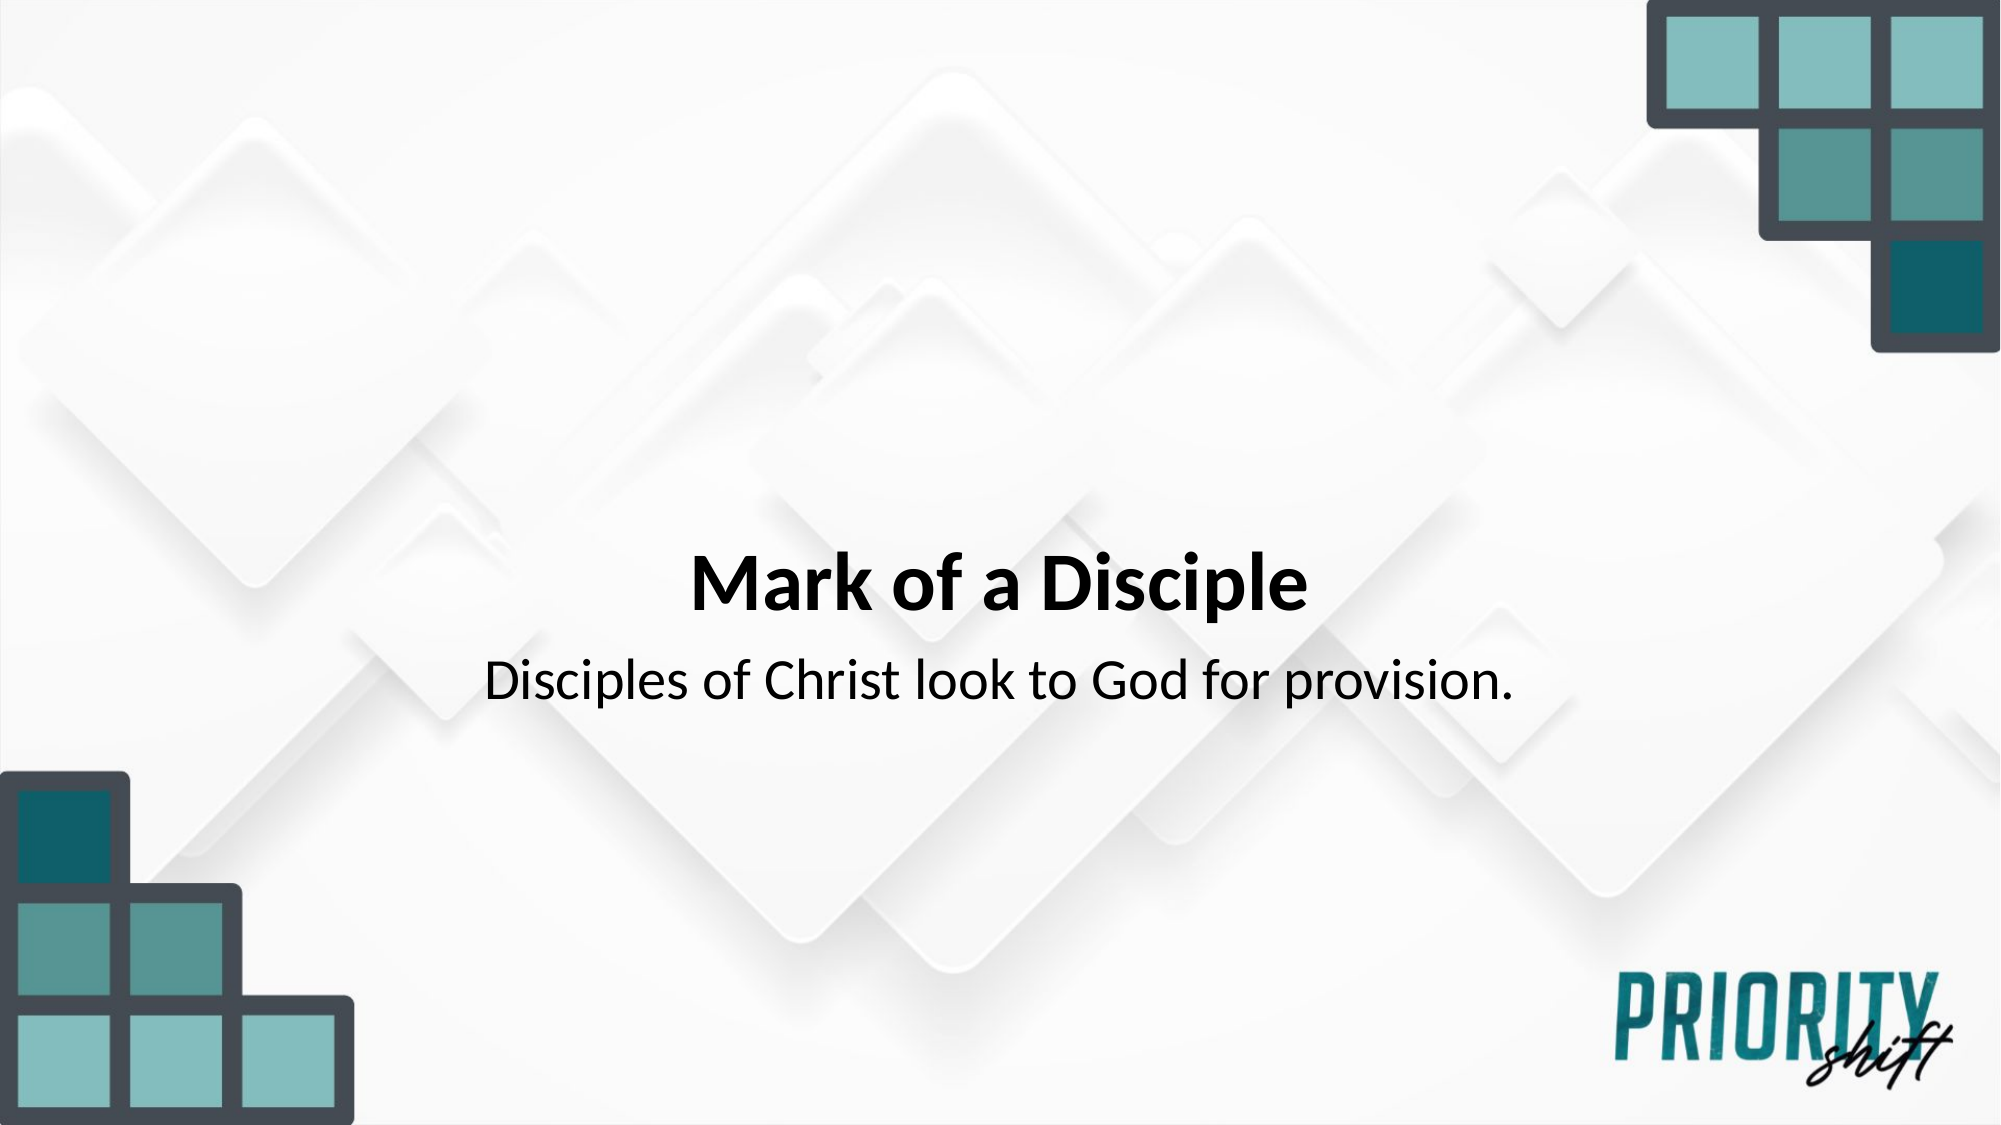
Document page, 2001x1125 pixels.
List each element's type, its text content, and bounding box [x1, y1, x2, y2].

list Mark of a Disciple Disciples of Christ look to God for provision. [137, 299, 1863, 1014]
picture [0, 0, 2001, 1125]
